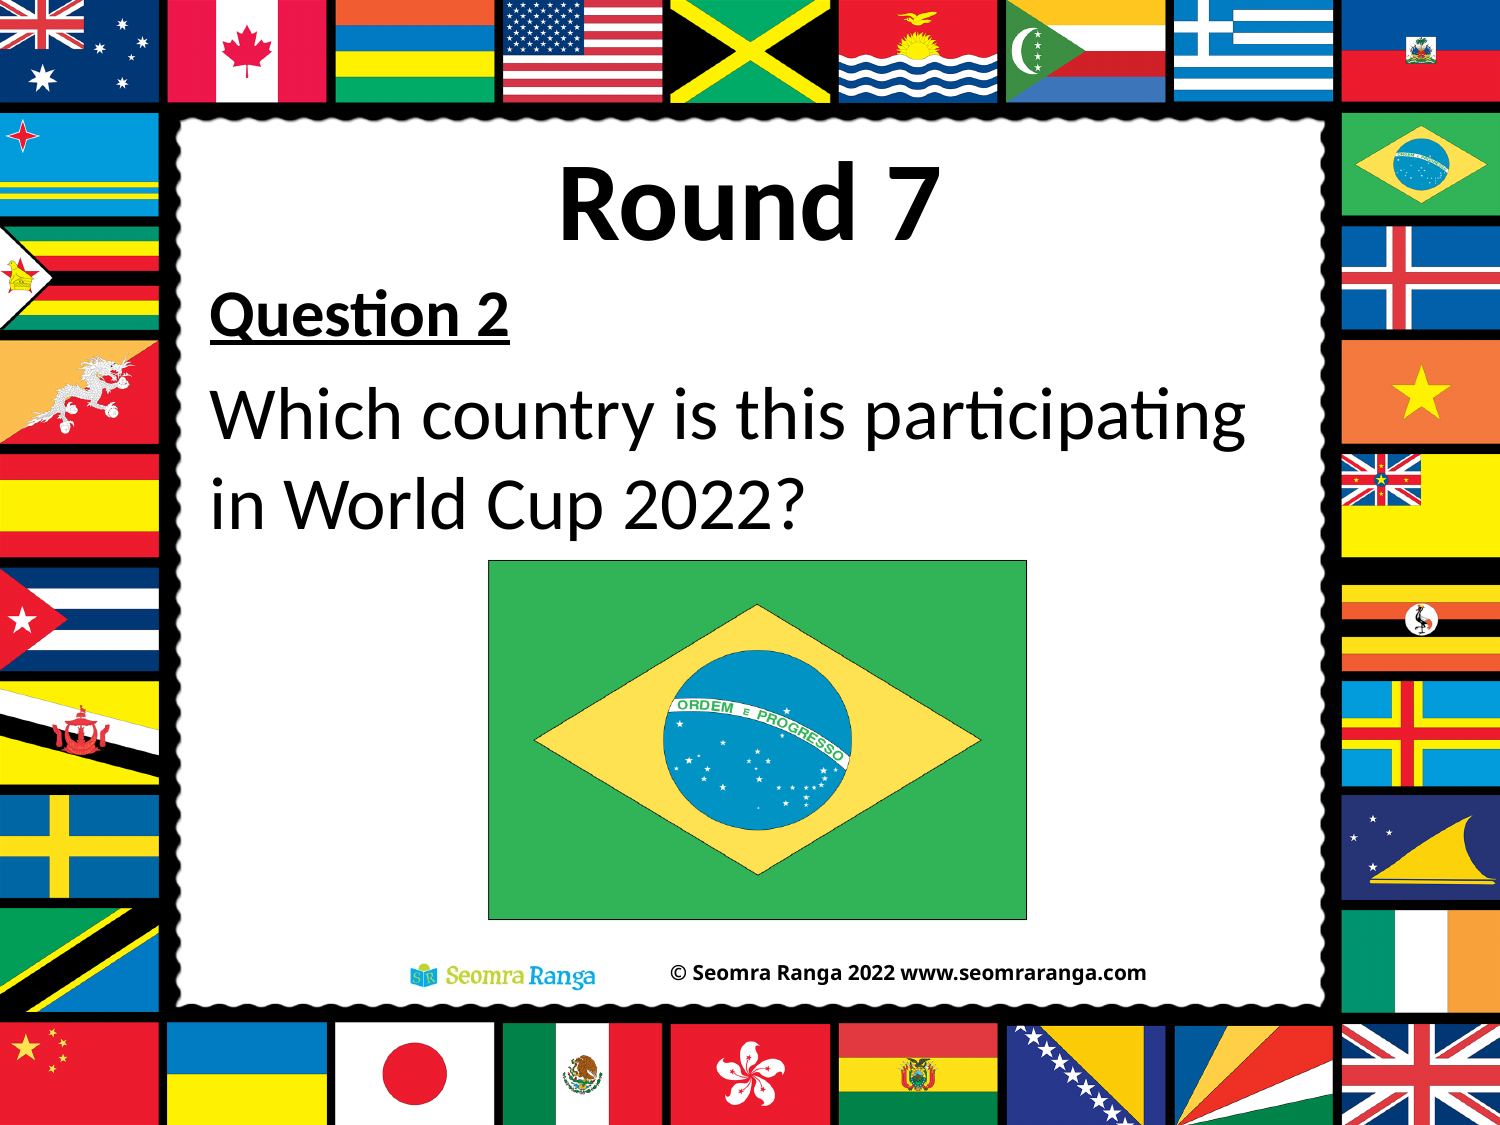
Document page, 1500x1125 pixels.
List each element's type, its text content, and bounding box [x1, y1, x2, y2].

list Question 2 Which country is this participating in World Cup 2022? [194, 261, 1306, 953]
title Round 7 [183, 101, 1317, 290]
picture [0, 0, 1500, 1125]
picture [10, 122, 36, 150]
text_box © Seomra Ranga 2022 www.seomraranga.com [631, 953, 1187, 993]
